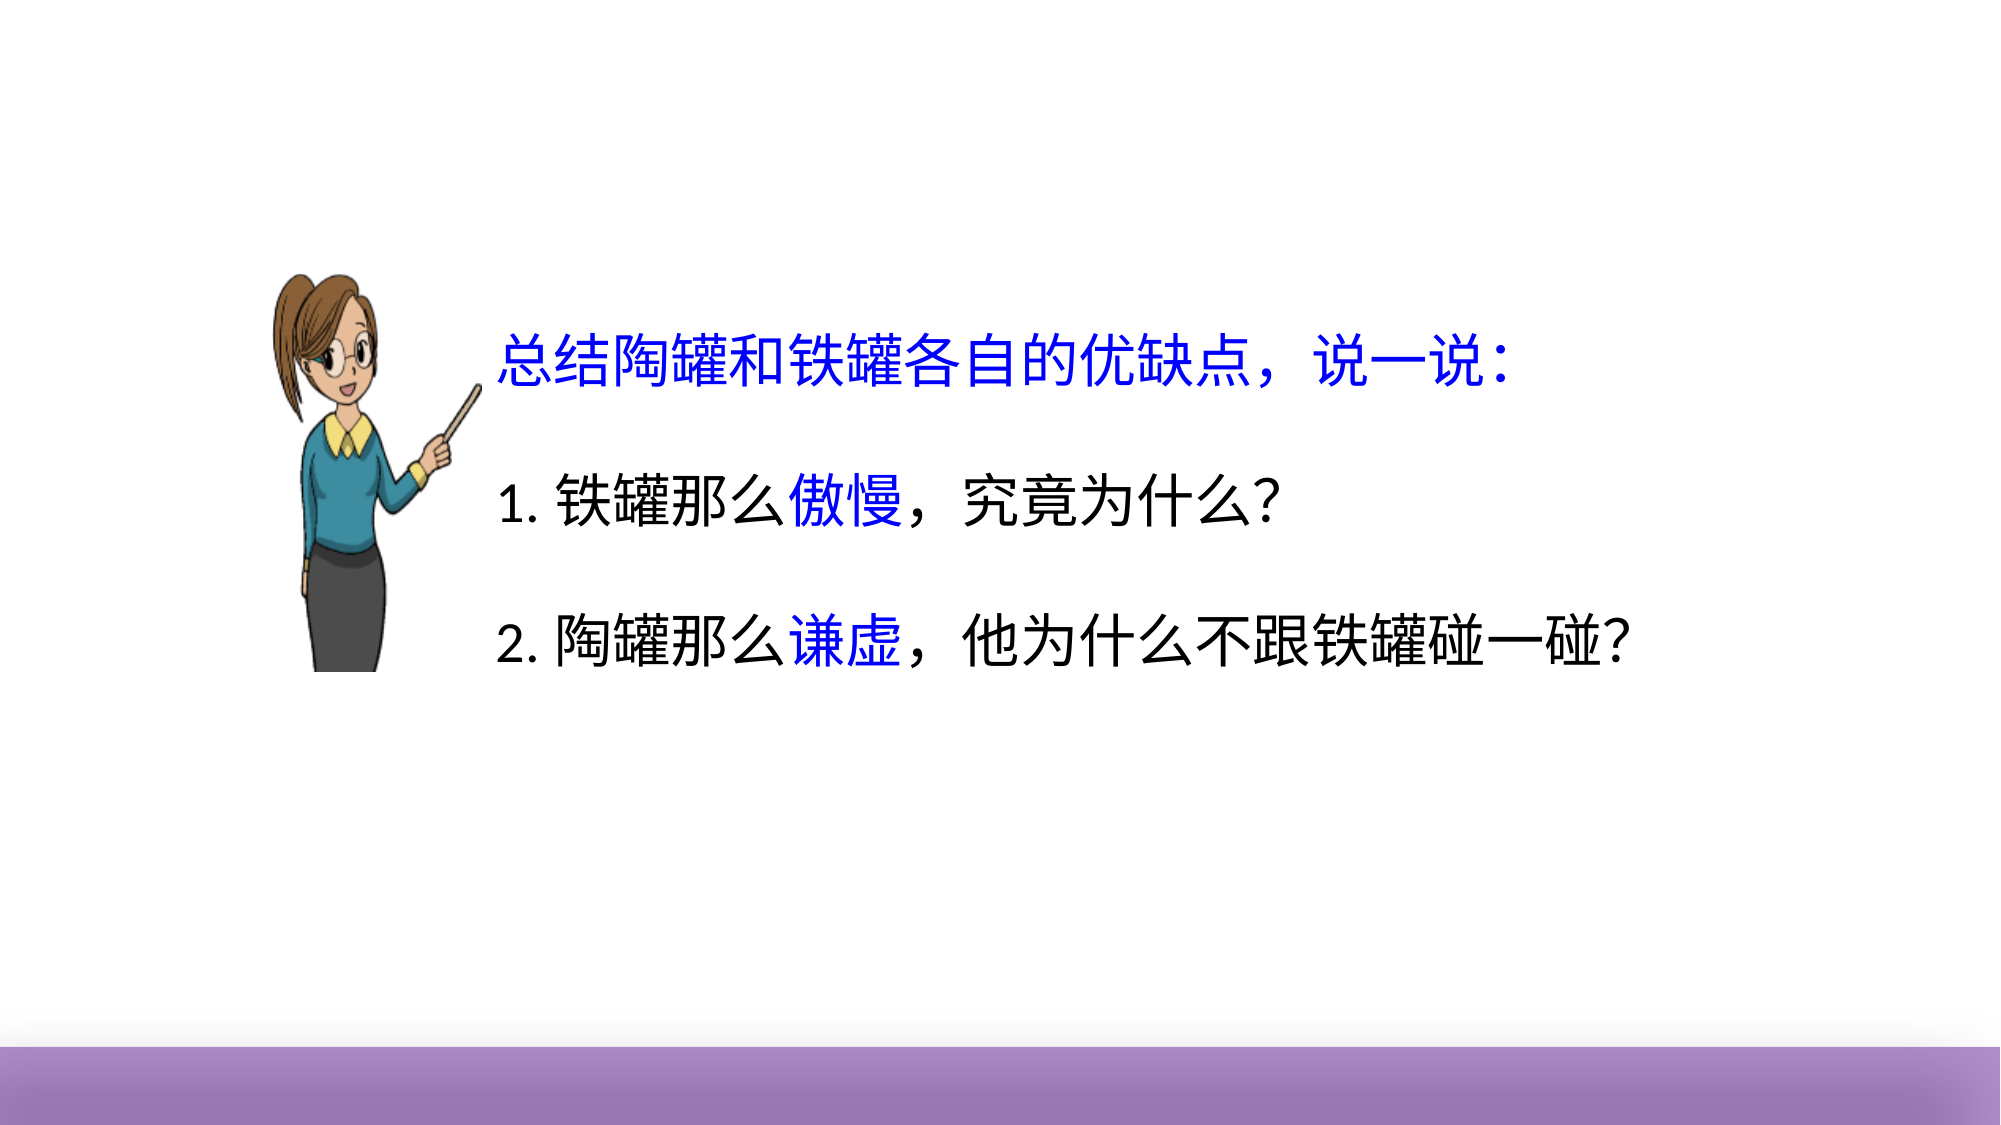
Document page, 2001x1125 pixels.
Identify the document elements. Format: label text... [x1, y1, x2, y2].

text_box 总结陶罐和铁罐各自的优缺点，说一说： 1.铁罐那么傲慢，究竟为什么？ 2.陶罐那么谦虚，他为什么不跟铁罐碰一碰？ [481, 247, 1700, 682]
picture [272, 273, 482, 672]
